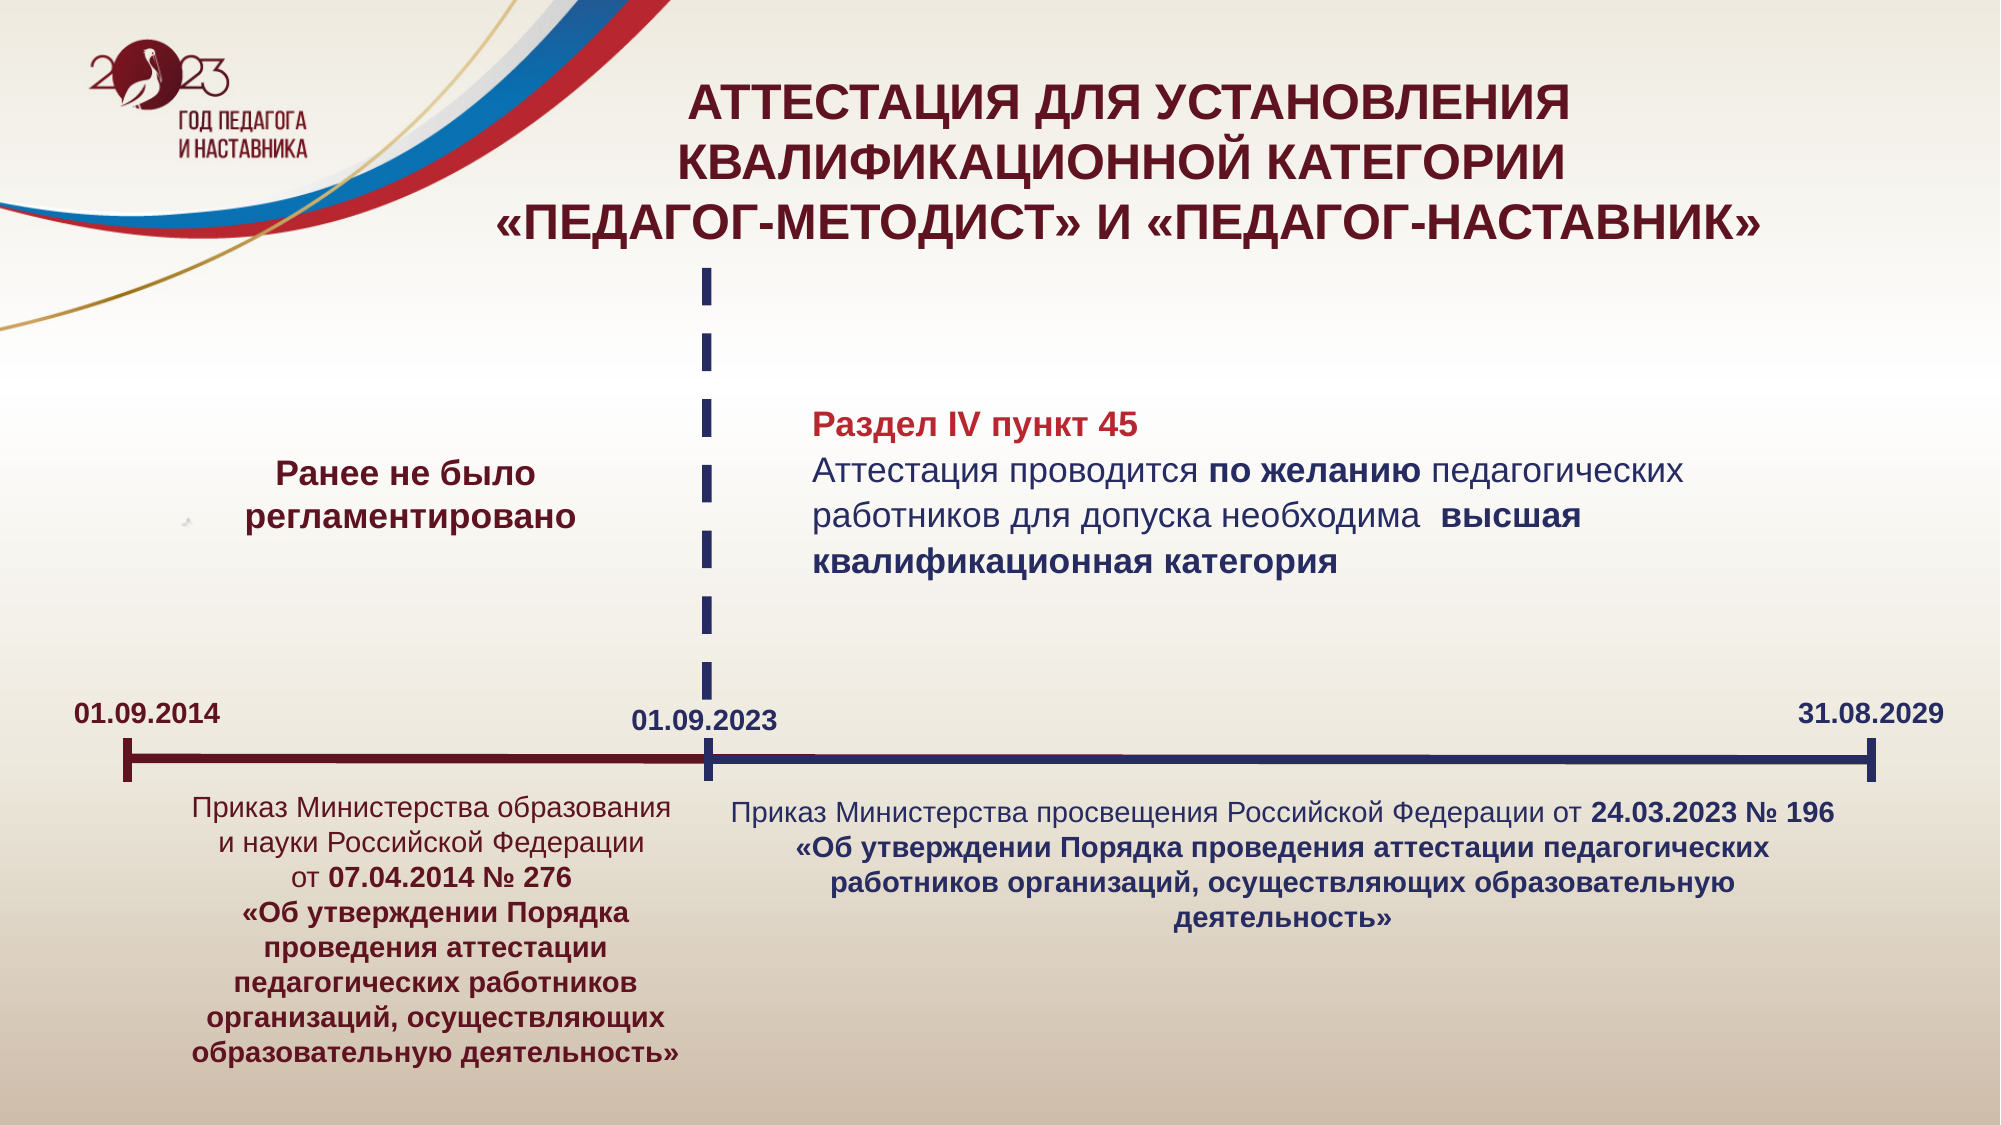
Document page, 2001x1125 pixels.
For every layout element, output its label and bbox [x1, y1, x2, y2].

text_box [58, 687, 1960, 782]
picture [0, 0, 2000, 1125]
